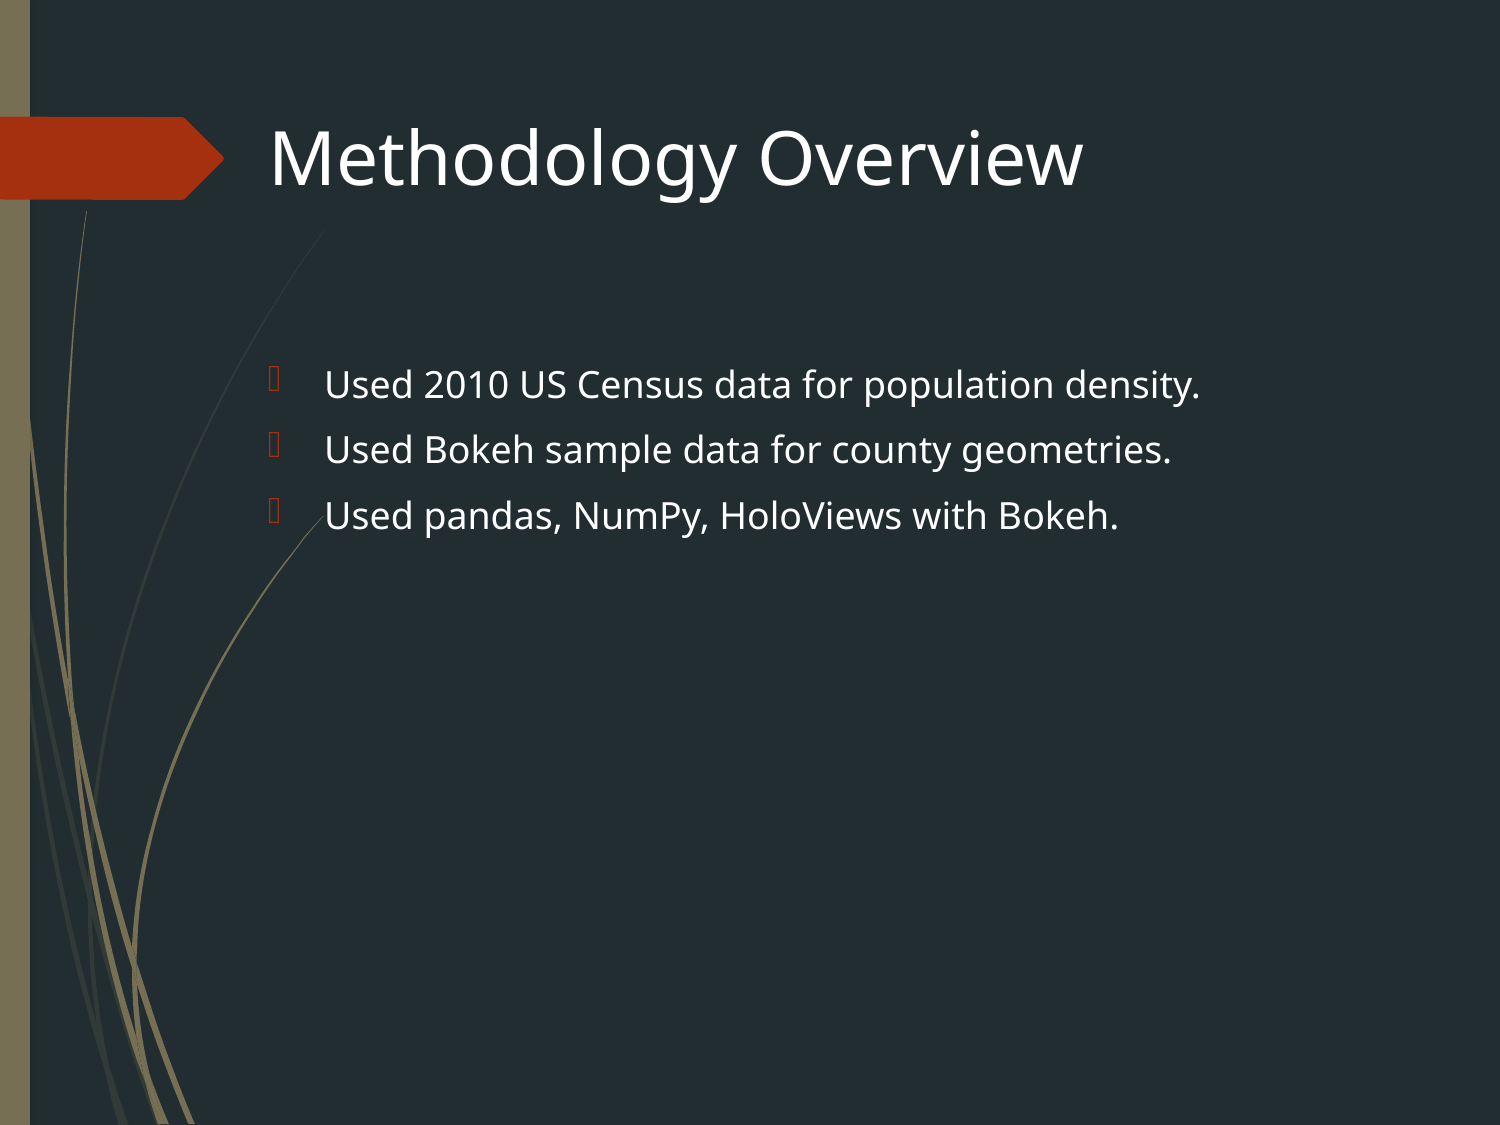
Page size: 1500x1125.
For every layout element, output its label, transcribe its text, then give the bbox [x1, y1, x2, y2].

title Methodology Overview [253, 102, 1335, 287]
list Used 2010 US Census data for population density. Used Bokeh sample data for county geometries. Used pandas, NumPy, HoloViews with Bokeh. [252, 287, 1335, 907]
